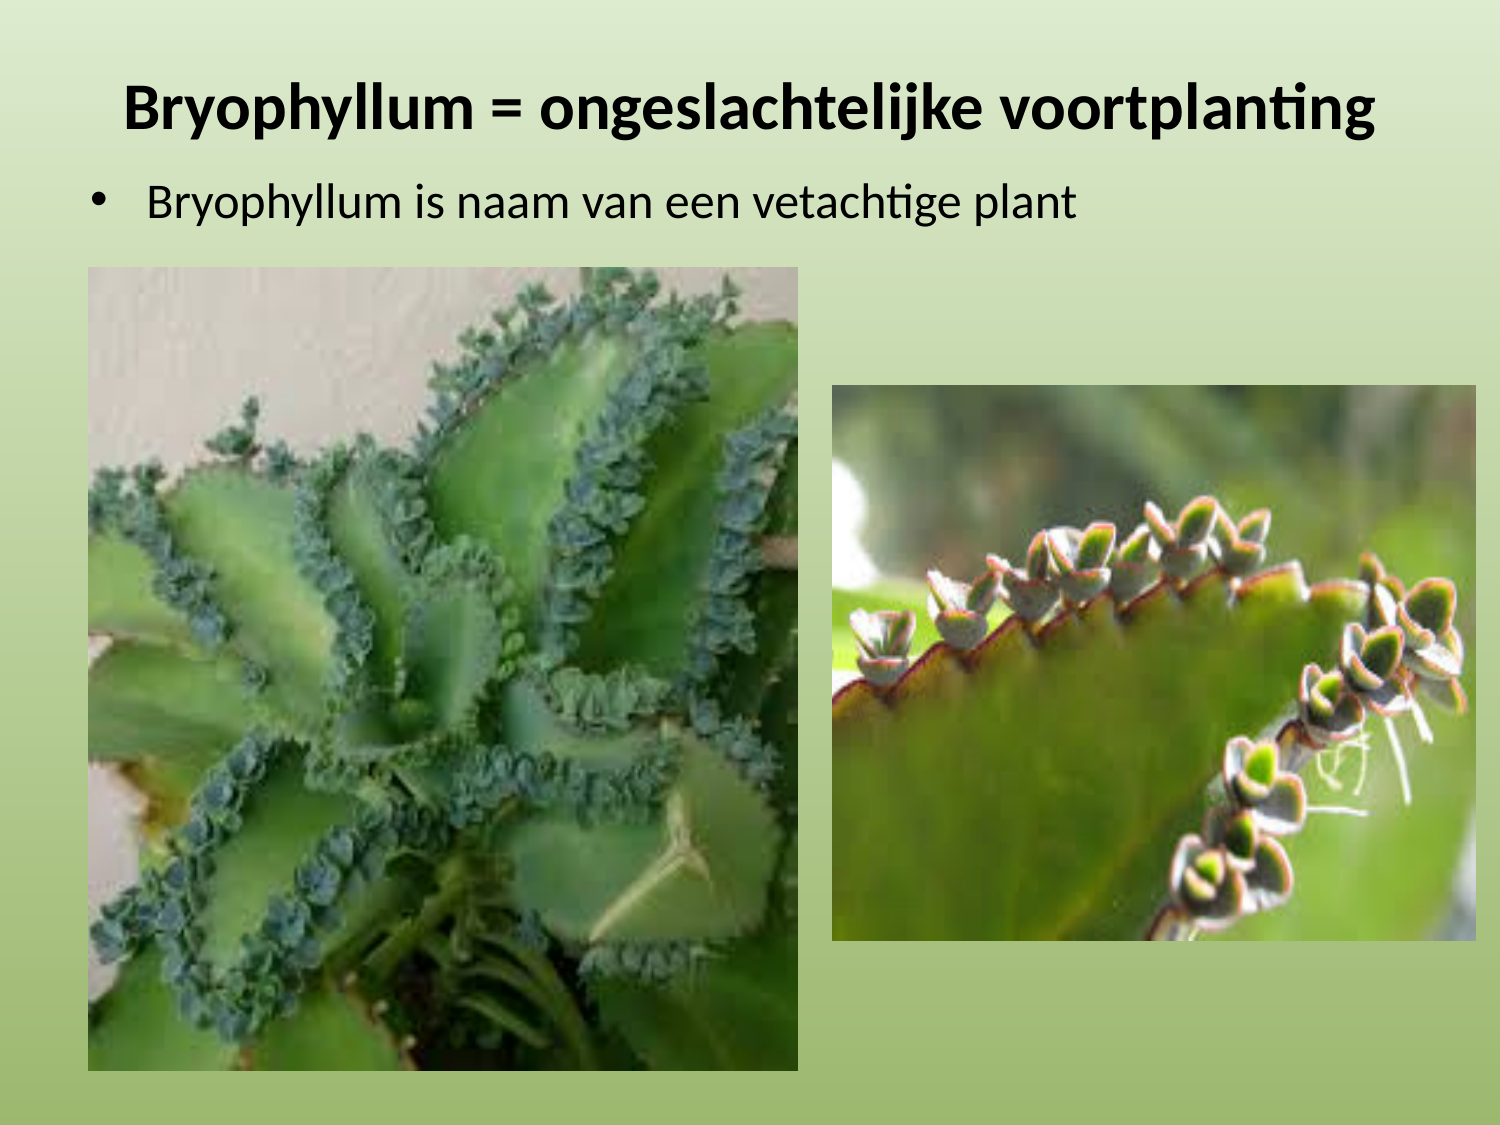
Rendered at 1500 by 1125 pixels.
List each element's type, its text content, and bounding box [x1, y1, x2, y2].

list Bryophyllum is naam van een vetachtige plant [75, 160, 1425, 1071]
picture [88, 266, 798, 1071]
picture [832, 385, 1476, 941]
title Bryophyllum = ongeslachtelijke voortplanting [75, 45, 1425, 160]
